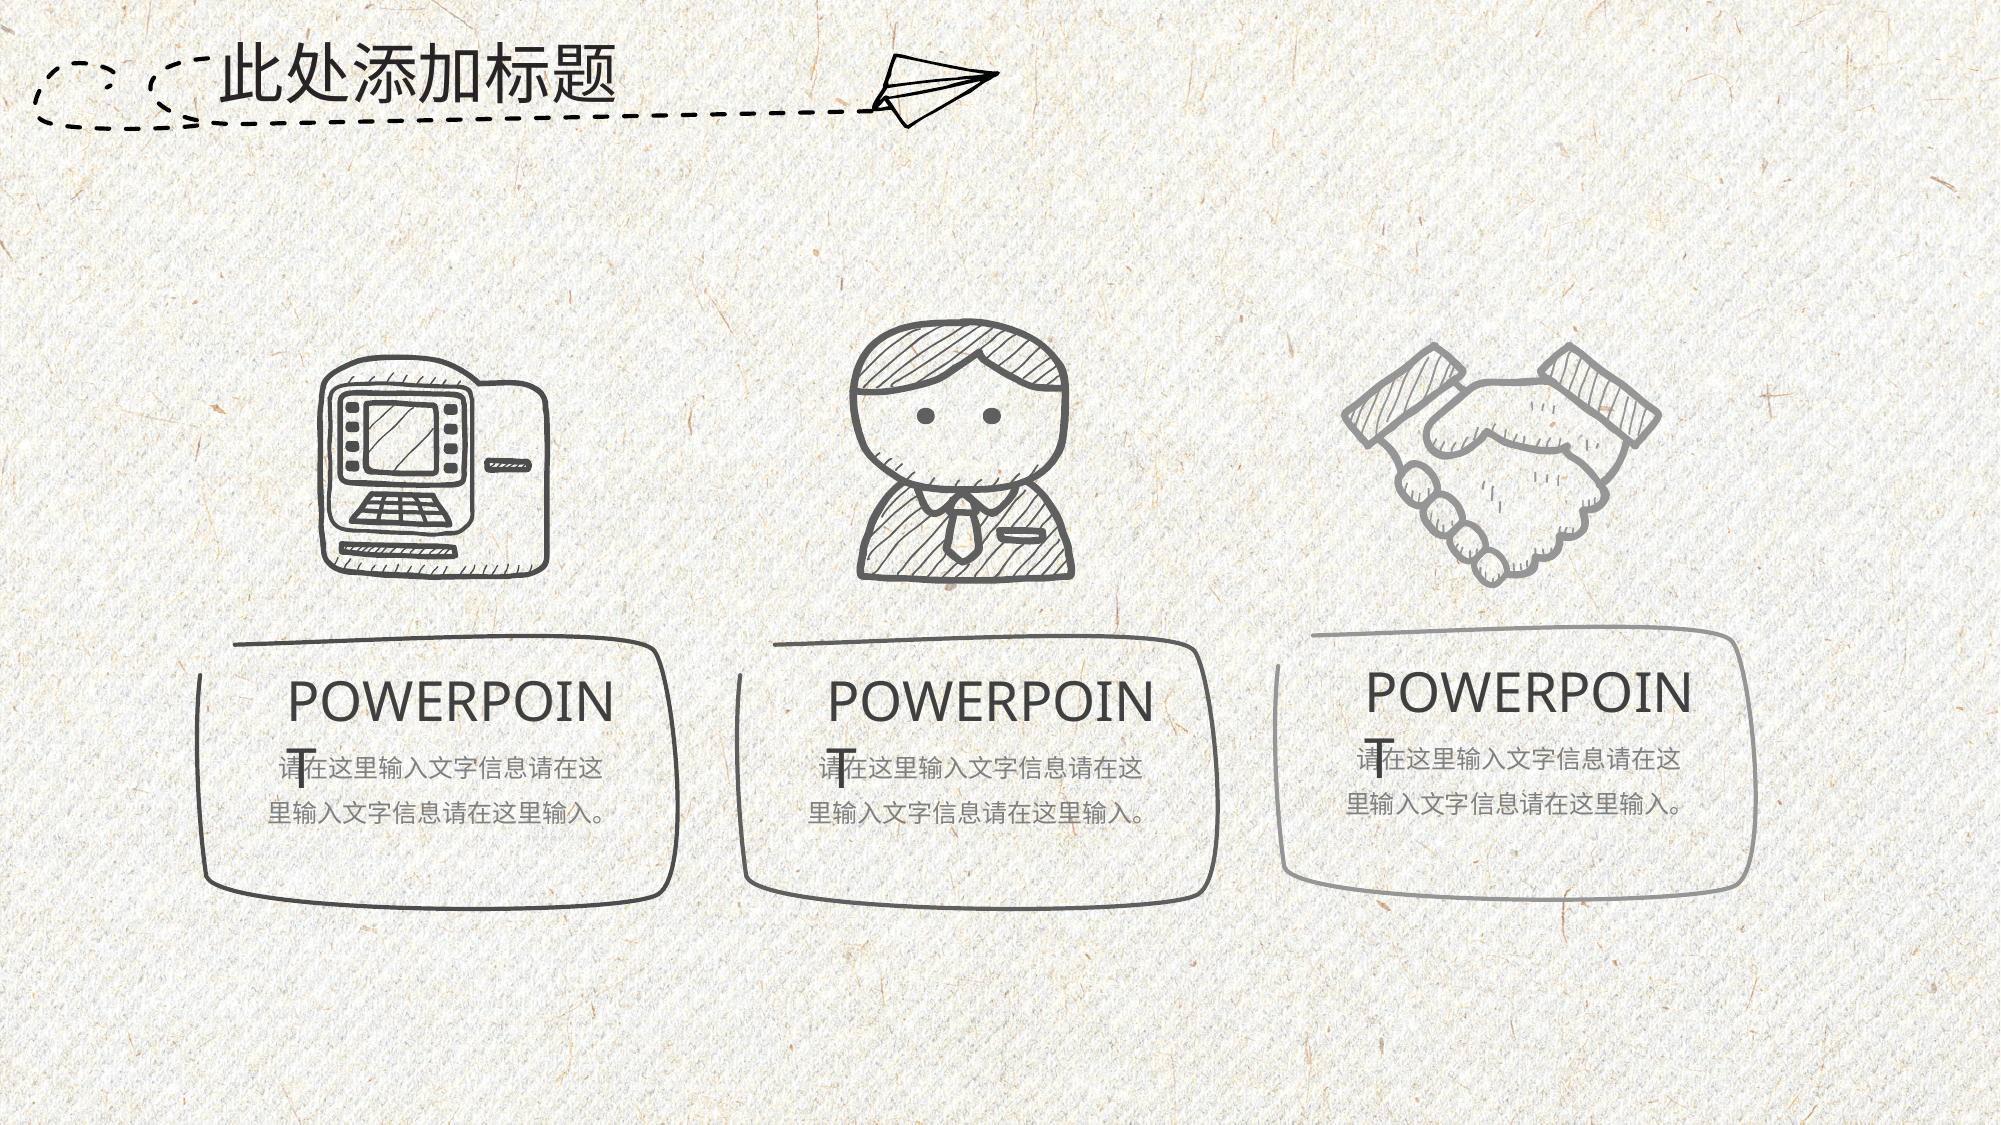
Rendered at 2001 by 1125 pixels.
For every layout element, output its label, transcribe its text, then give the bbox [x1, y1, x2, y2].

text_box 请在这里输入文字信息请在这里输入文字信息请在这里输入。 [792, 730, 1181, 835]
text_box POWERPOINT [1349, 649, 1740, 798]
text_box [195, 634, 679, 911]
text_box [849, 318, 1075, 584]
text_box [1340, 341, 1663, 589]
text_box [317, 354, 551, 580]
text_box 请在这里输入文字信息请在这里输入文字信息请在这里输入。 [252, 730, 641, 835]
text_box 请在这里输入文字信息请在这里输入文字信息请在这里输入。 [1330, 721, 1719, 826]
text_box POWERPOINT [271, 658, 641, 807]
text_box [735, 634, 1219, 911]
text_box POWERPOINT [811, 658, 1200, 807]
picture [0, 0, 2001, 1125]
text_box [1273, 625, 1757, 901]
